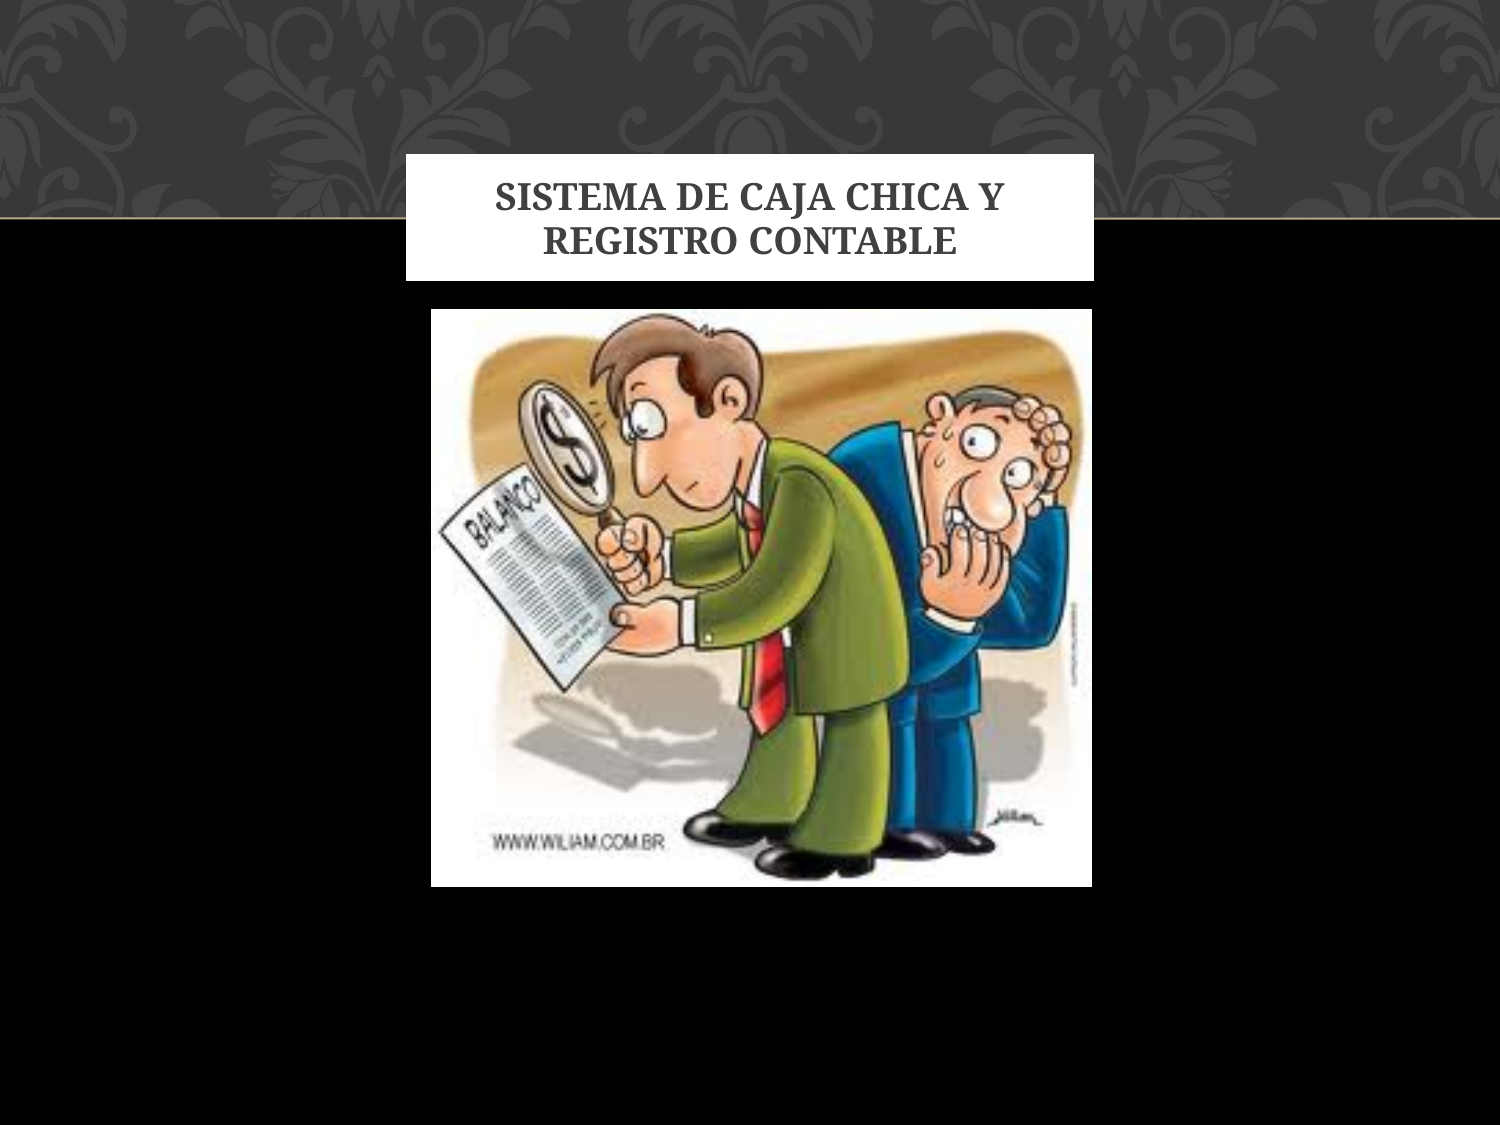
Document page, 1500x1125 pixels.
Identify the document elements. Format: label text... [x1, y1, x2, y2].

picture [431, 309, 1093, 888]
title Sistema de caja chica y registro contable [406, 154, 1094, 281]
